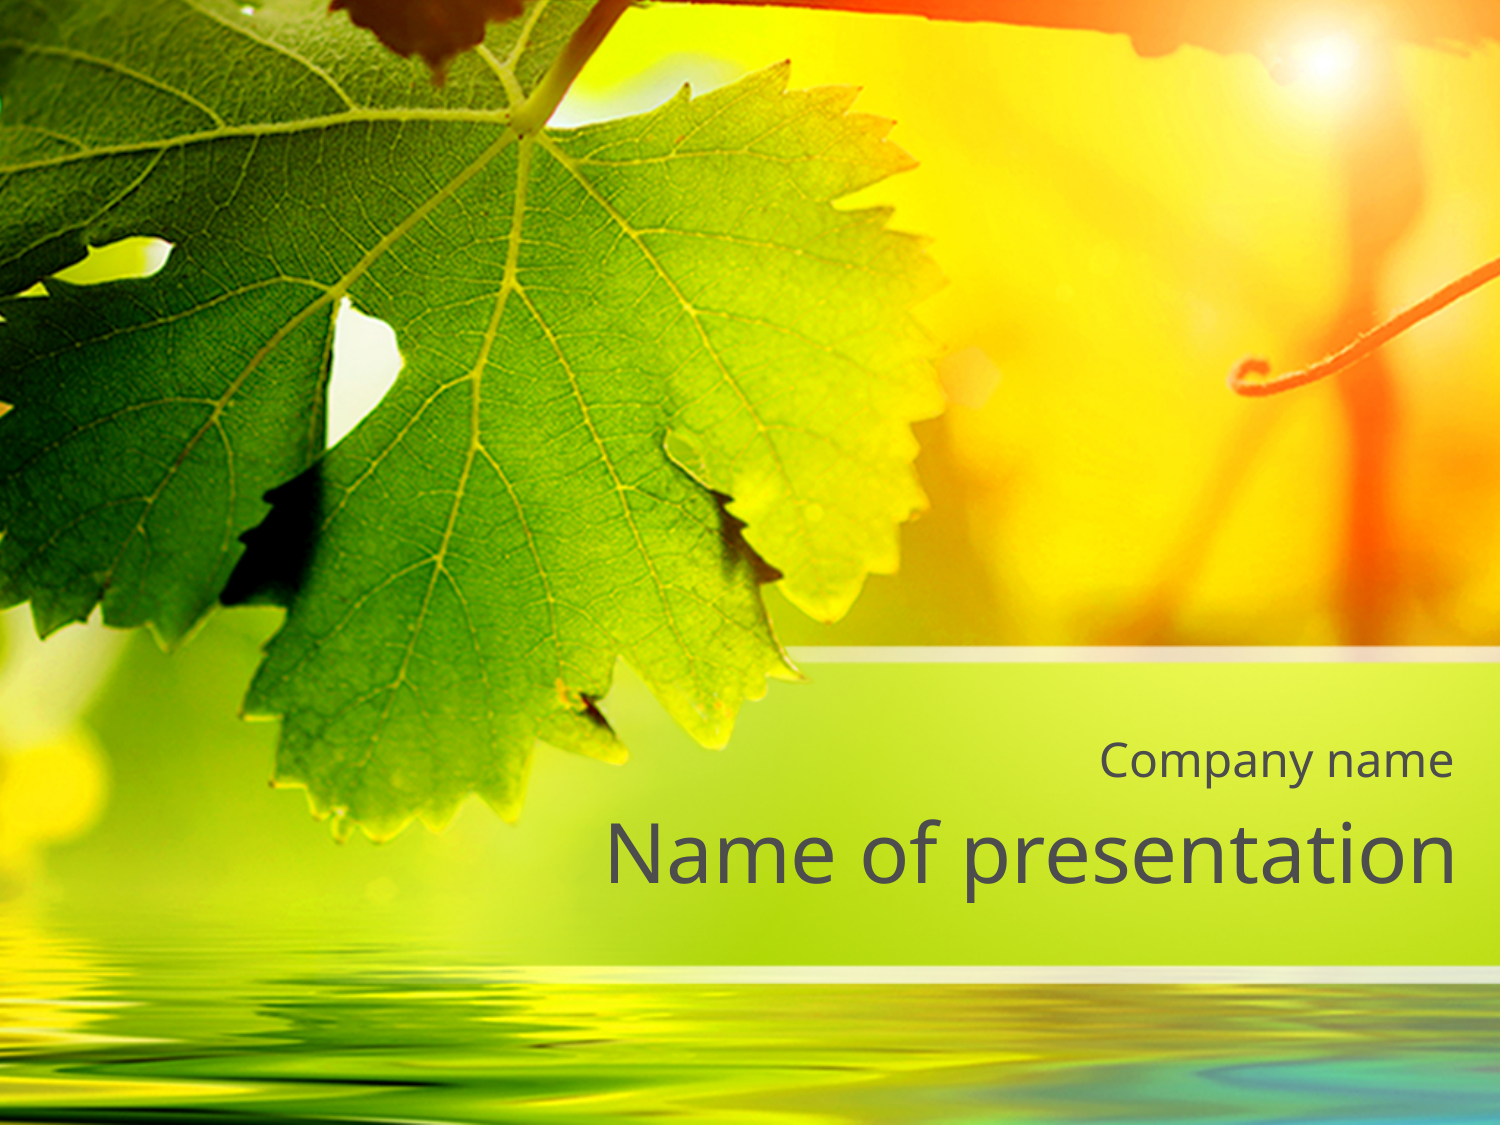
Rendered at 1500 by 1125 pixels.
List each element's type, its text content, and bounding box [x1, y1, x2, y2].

title Name of presentation [387, 744, 1475, 957]
picture [0, 0, 1500, 1125]
subtitle Company name [995, 721, 1471, 810]
